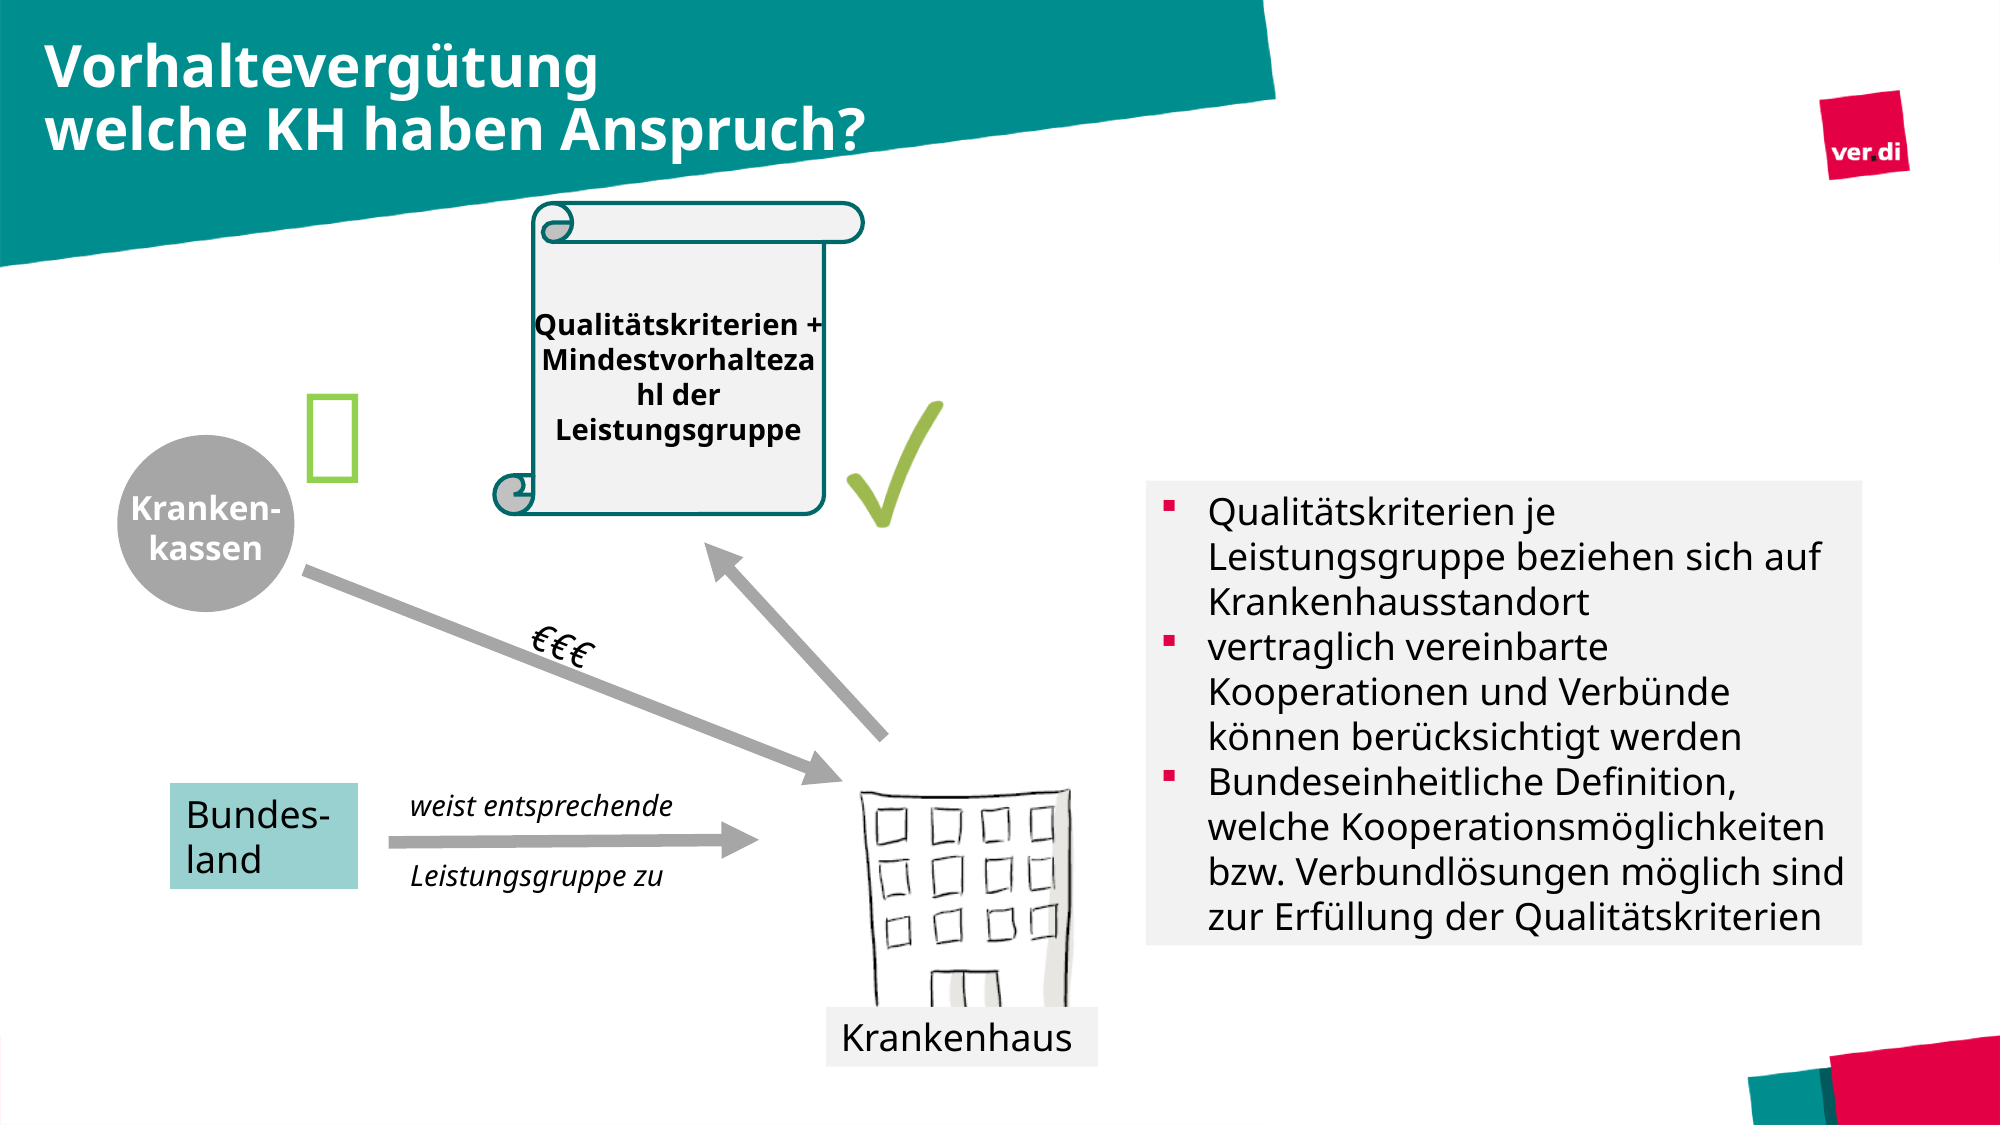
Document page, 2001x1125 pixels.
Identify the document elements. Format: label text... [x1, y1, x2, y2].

text_box [595, 683, 840, 783]
text_box Krankenhaus [826, 1006, 1098, 1067]
title Vorhaltevergütung welche KH haben Anspruch? [29, 29, 1169, 259]
text_box Qualitätskriterien je Leistungsgruppe beziehen sich auf Krankenhausstandort vertraglich vereinbarte Kooperationen und Verbünde können berücksichtigt werden Bundeseinheitliche Definition, welche Kooperationsmöglichkeiten bzw. Verbundlösungen möglich sind zur Erfüllung der Qualitätskriterien [1145, 480, 1863, 946]
text_box [126, 432, 285, 479]
text_box weist entsprechende Leistungsgruppe zu [395, 779, 805, 900]
text_box Kranken-kassen [94, 479, 318, 575]
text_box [494, 202, 973, 547]
text_box [303, 569, 509, 652]
picture [0, 0, 2000, 1125]
text_box €€€ [507, 599, 616, 690]
text_box Bundes-land [170, 783, 358, 889]
text_box [131, 575, 281, 615]
text_box  [280, 351, 470, 517]
text_box [714, 555, 885, 739]
